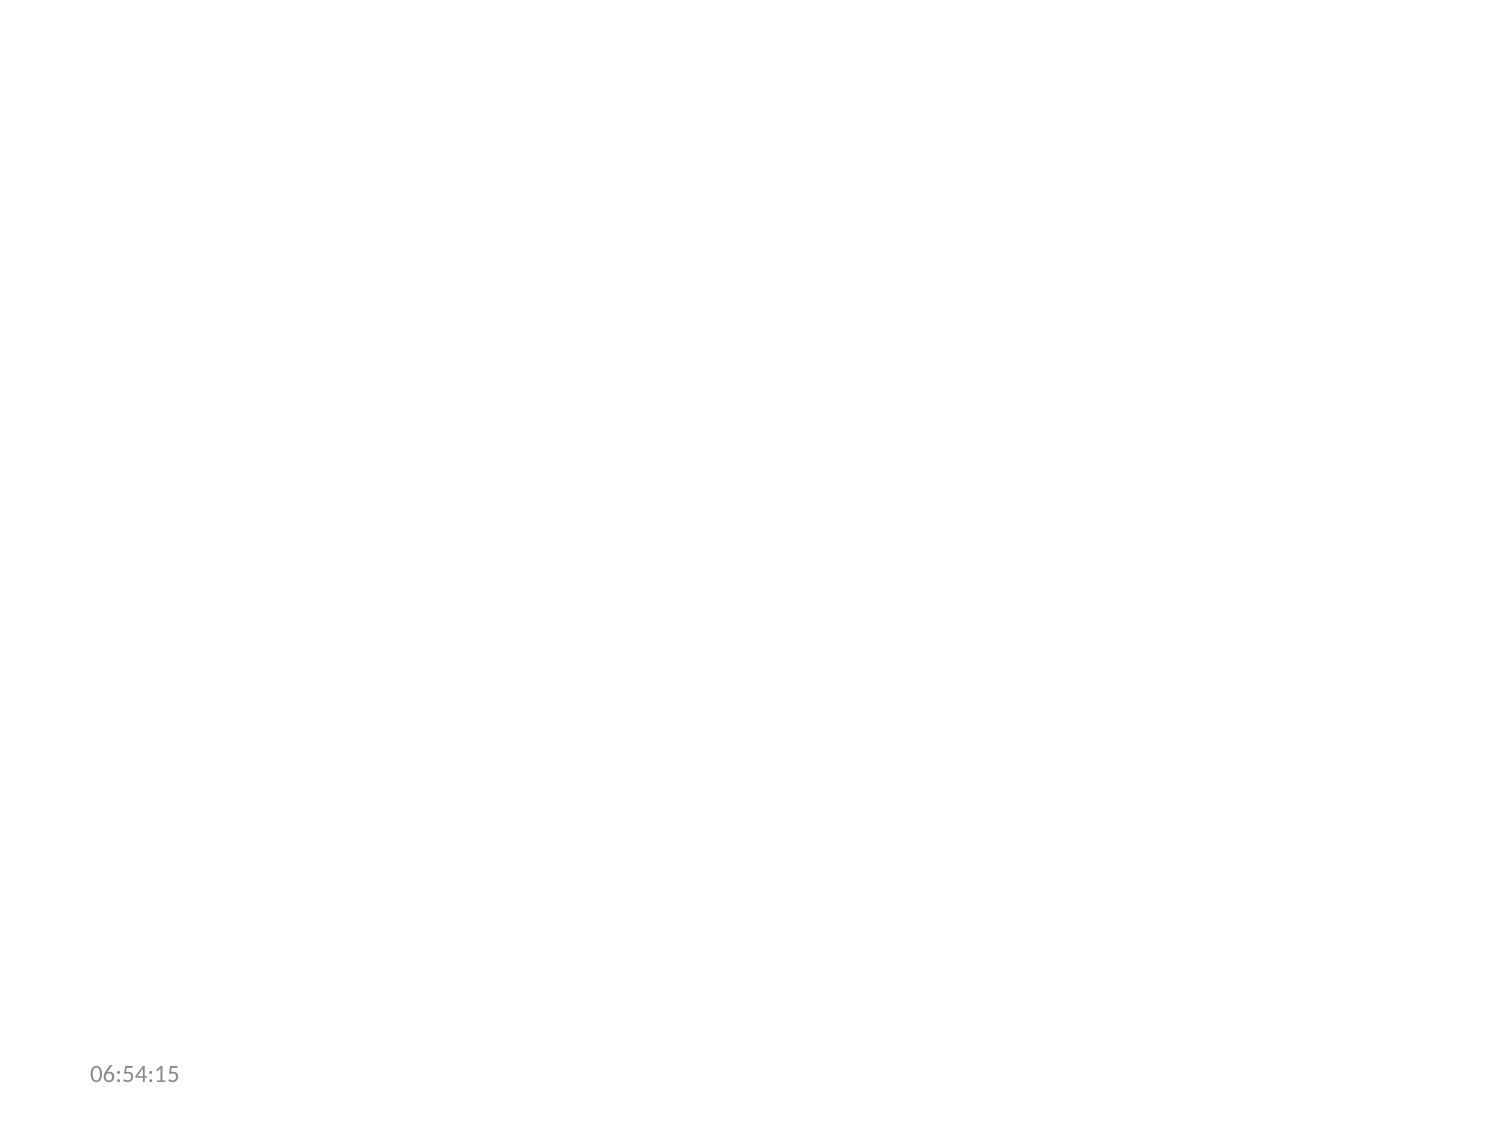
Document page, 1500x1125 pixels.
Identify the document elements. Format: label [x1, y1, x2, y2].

slide_number [75, 1042, 425, 1103]
